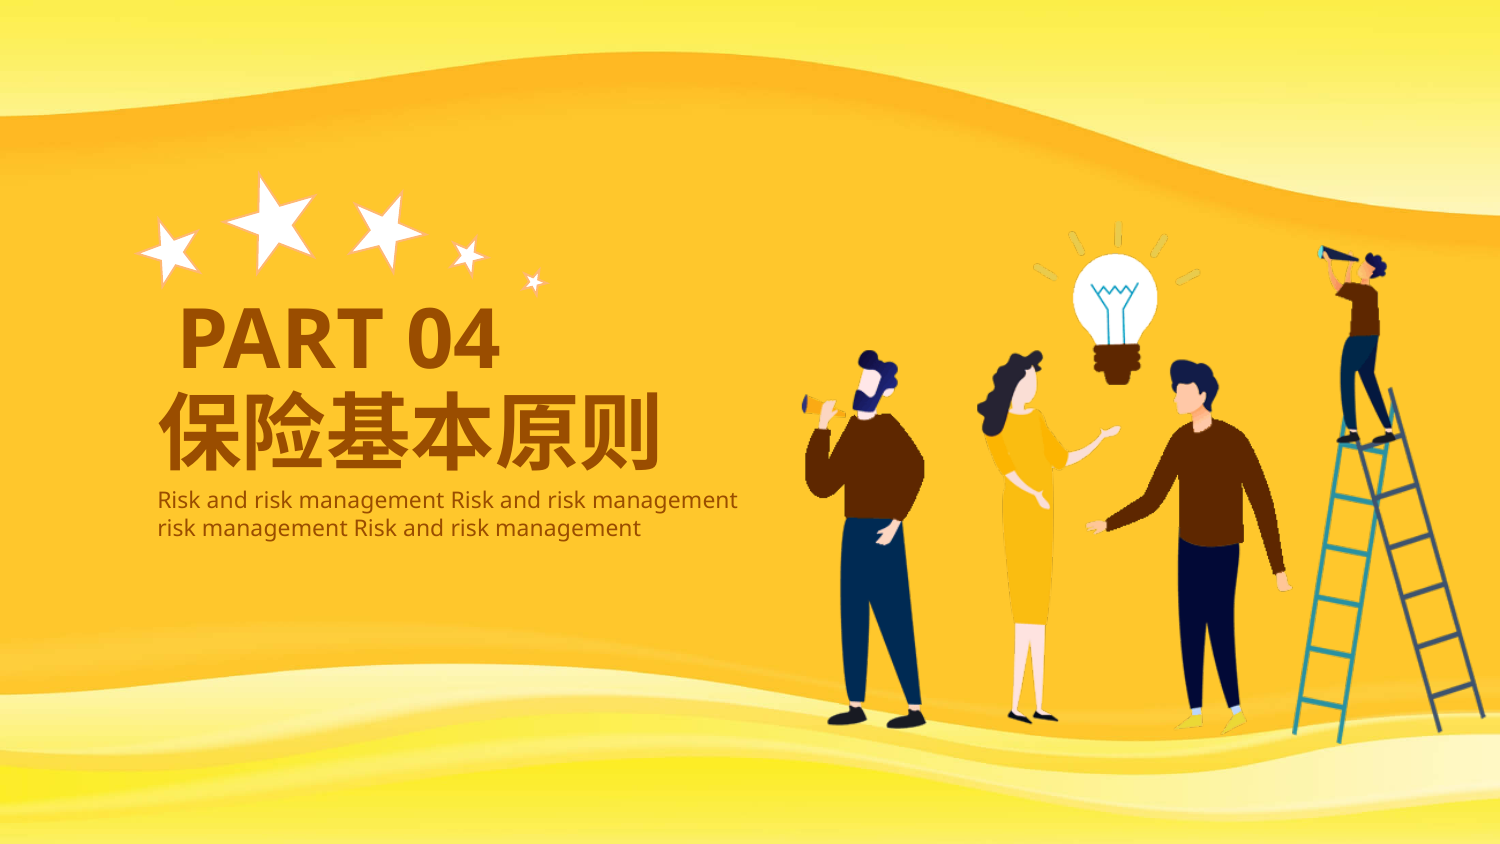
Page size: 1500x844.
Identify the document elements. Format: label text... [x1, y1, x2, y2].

text_box PART 04 [161, 294, 517, 371]
picture [0, 0, 1500, 844]
text_box 保险基本原则 [142, 371, 680, 478]
text_box Risk and risk management Risk and risk management risk management Risk and risk management [142, 478, 712, 549]
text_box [137, 171, 547, 294]
